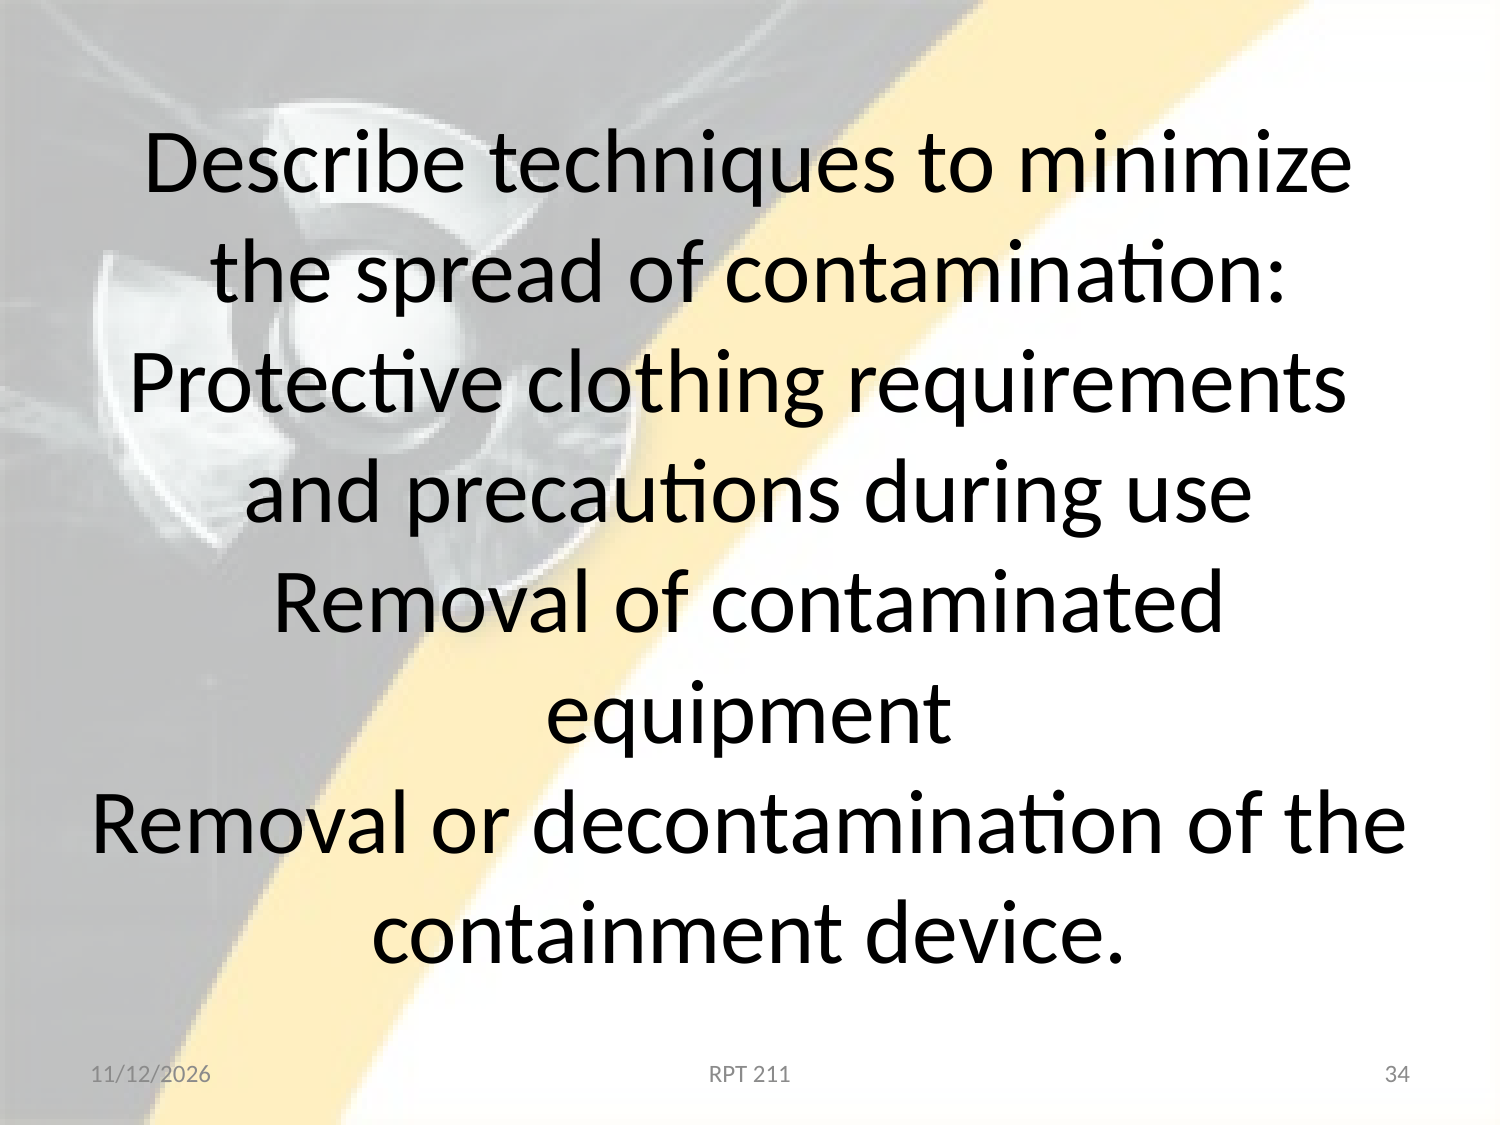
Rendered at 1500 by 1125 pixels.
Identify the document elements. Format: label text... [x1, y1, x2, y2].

slide_number 34 [1074, 1042, 1425, 1103]
title Describe techniques to minimize the spread of contamination: Protective clothing requirements and precautions during use Removal of contaminated equipment Removal or decontamination of the containment device. [75, 45, 1425, 1038]
footer RPT 211 [512, 1042, 988, 1103]
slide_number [75, 1042, 425, 1103]
